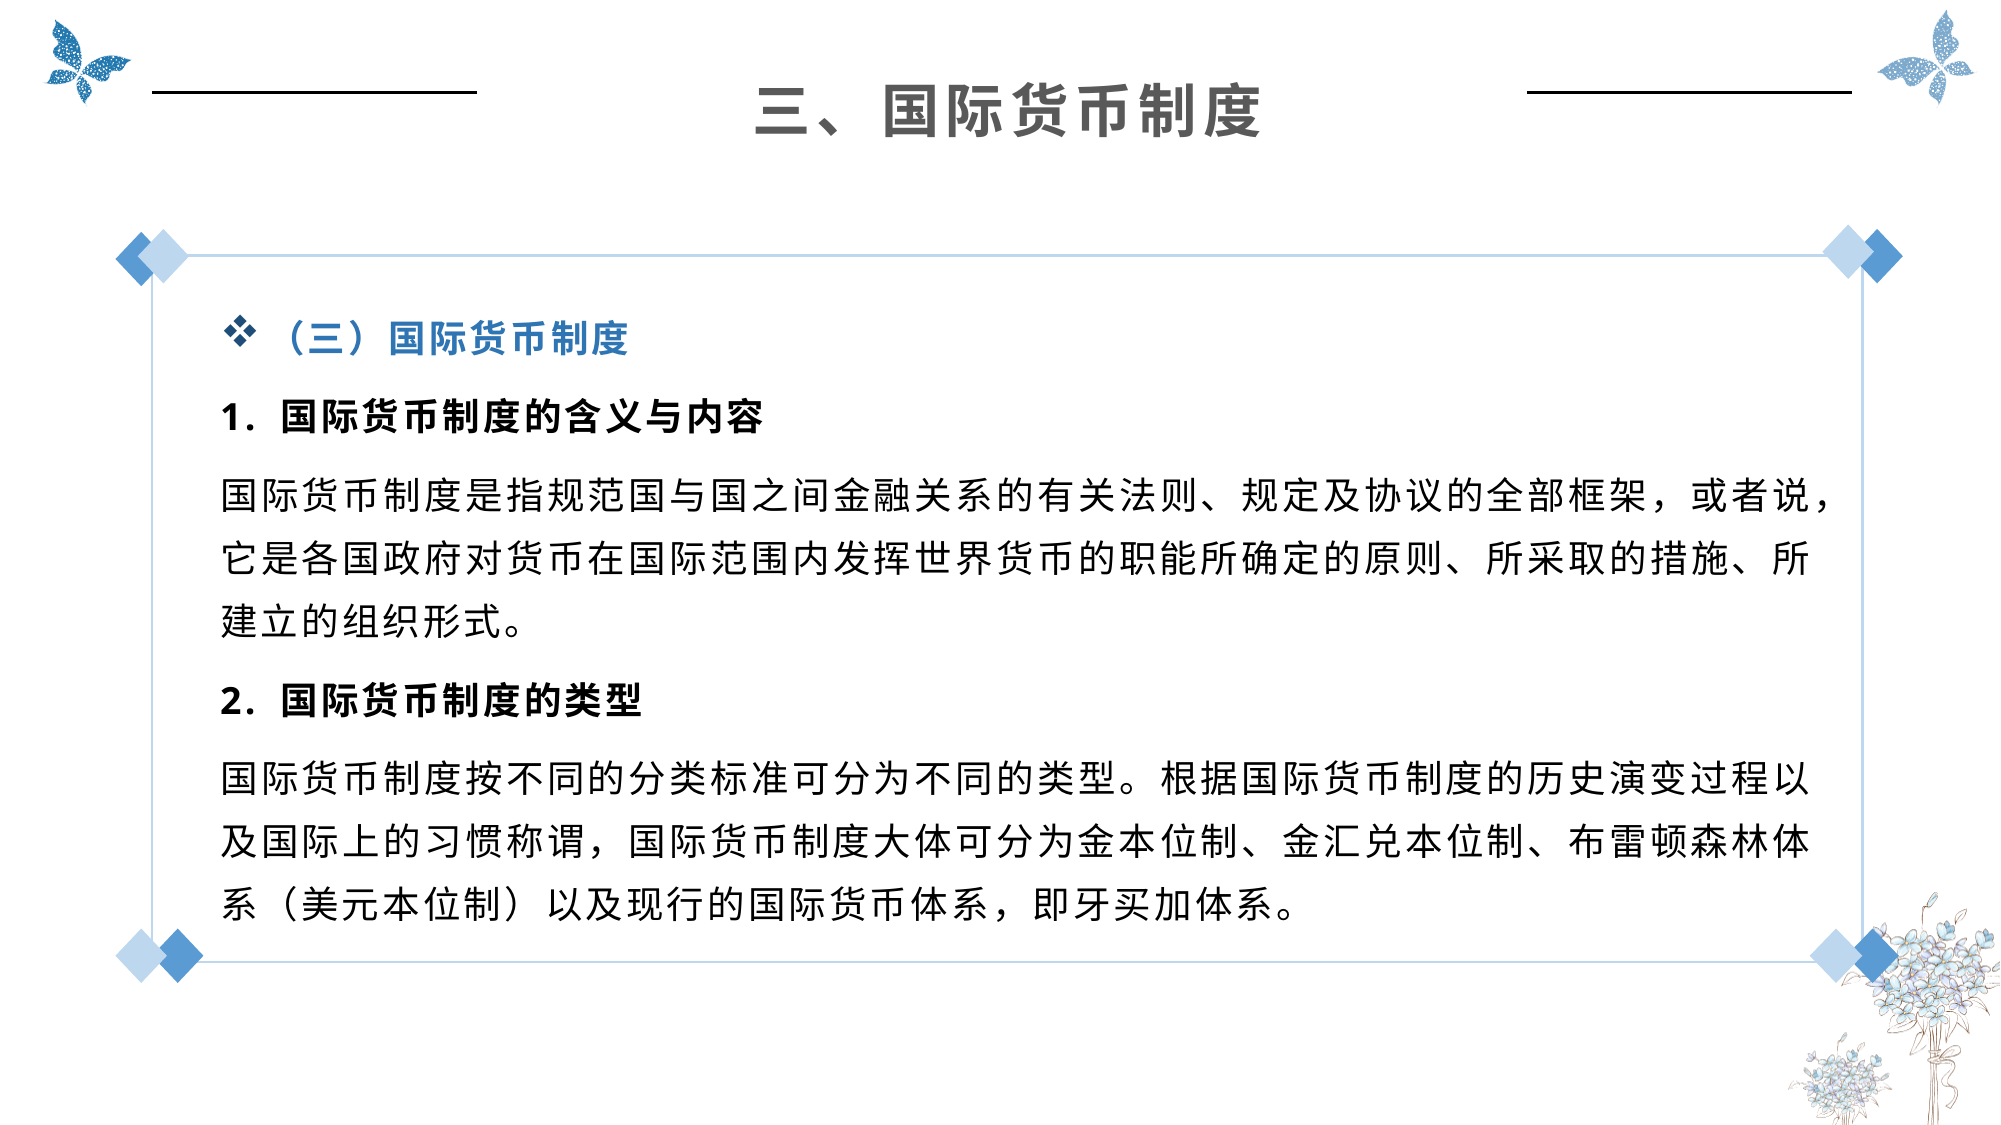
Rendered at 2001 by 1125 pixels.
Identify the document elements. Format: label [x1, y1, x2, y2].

picture [1788, 892, 2000, 1125]
text_box [115, 224, 1904, 983]
text_box [151, 66, 1852, 153]
